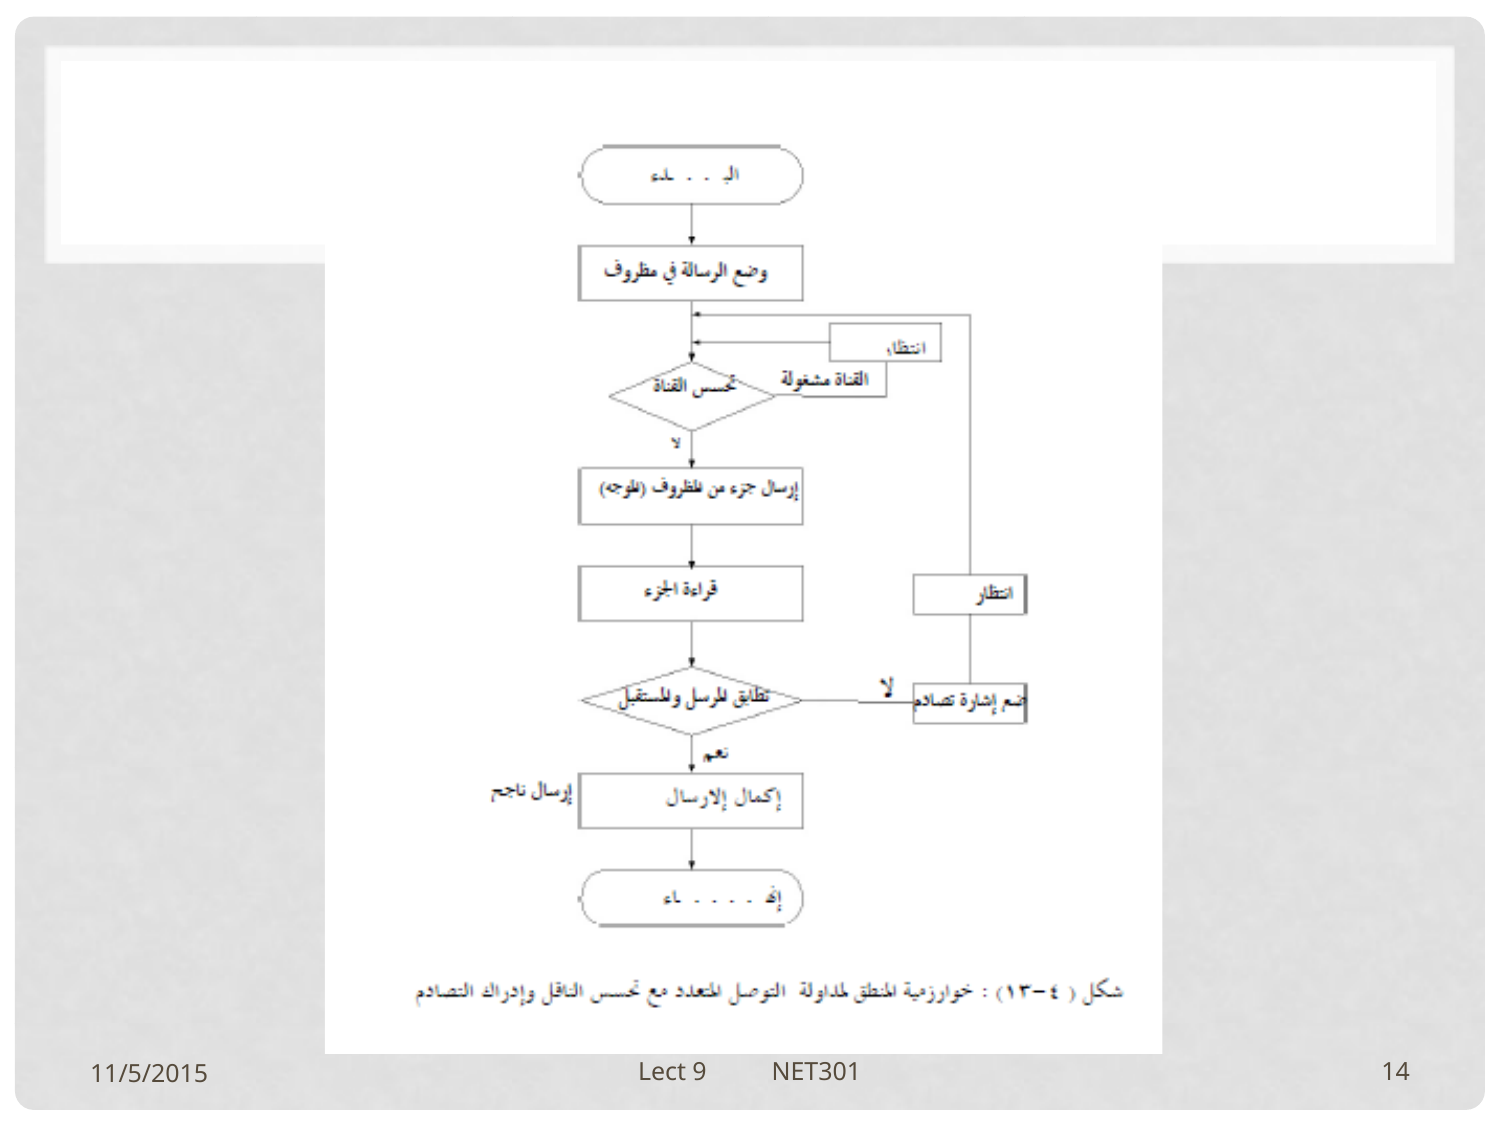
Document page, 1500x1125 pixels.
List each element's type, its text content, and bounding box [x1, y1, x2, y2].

picture [324, 115, 1163, 1054]
footer Lect 9 NET301 [512, 1054, 988, 1103]
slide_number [75, 1042, 425, 1103]
slide_number 14 [1074, 1042, 1425, 1103]
